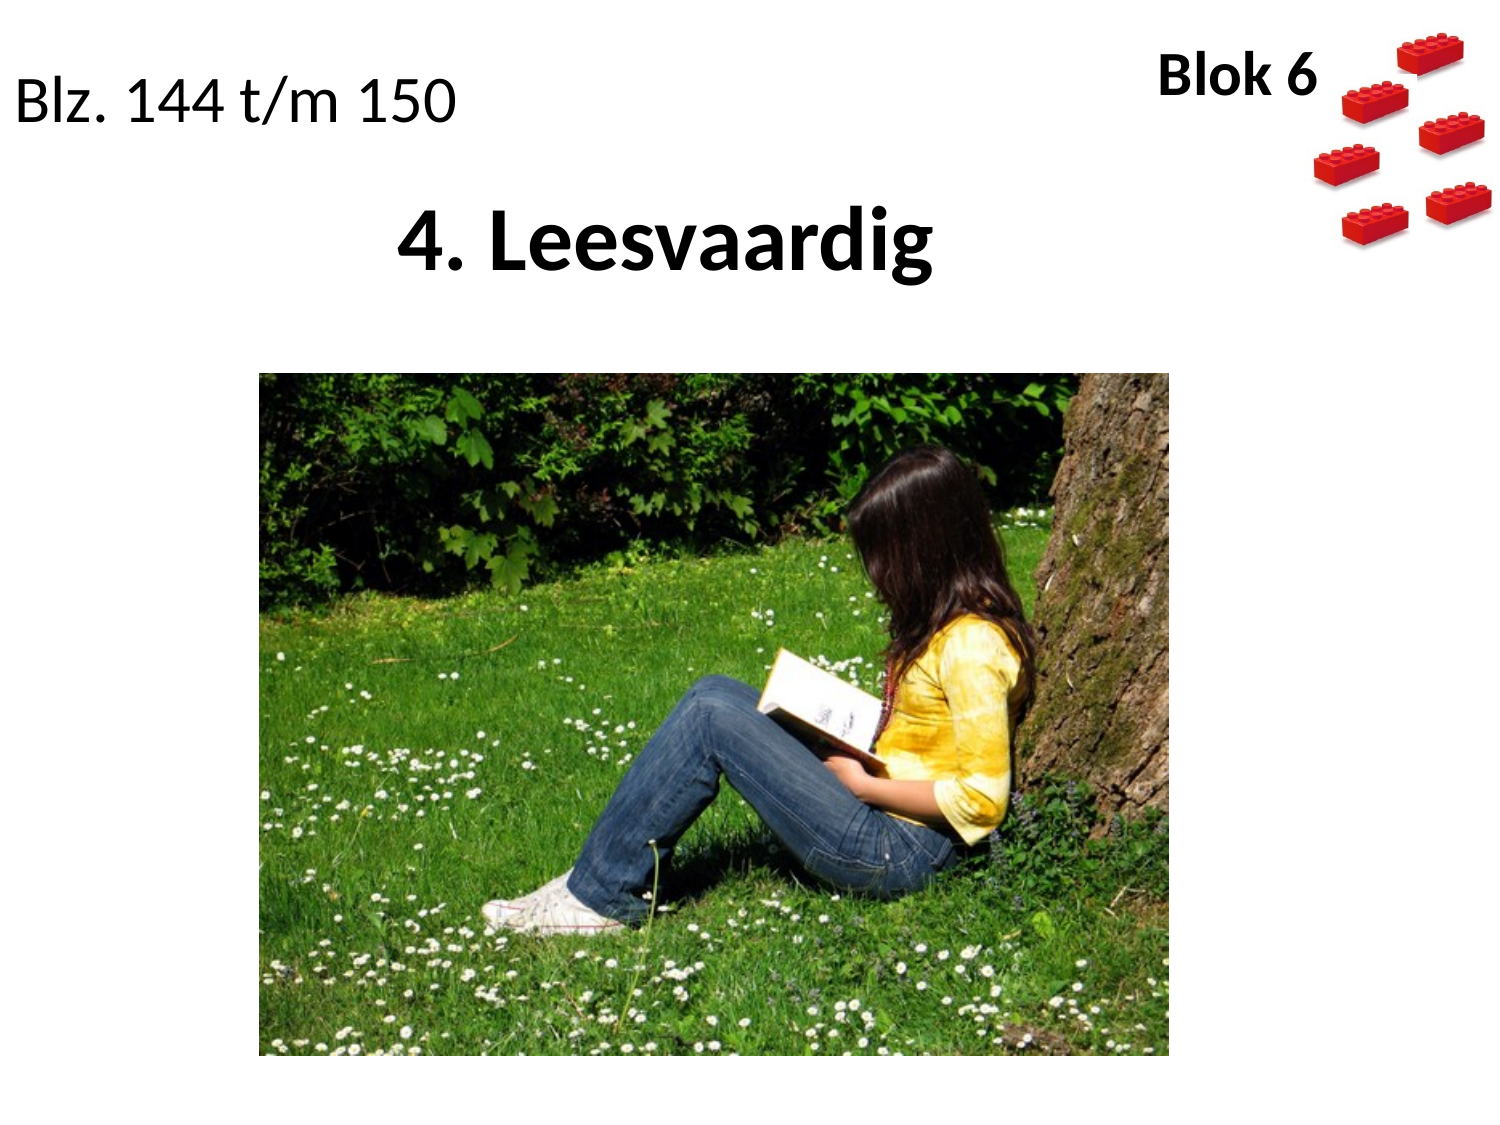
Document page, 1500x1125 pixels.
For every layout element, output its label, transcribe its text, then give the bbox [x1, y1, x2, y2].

text_box Blok 6 [1061, 24, 1416, 116]
subtitle Blz. 144 t/m 150 [0, 48, 597, 139]
picture [1332, 26, 1493, 164]
title 4. Leesvaardig [28, 112, 1304, 354]
picture [259, 373, 1170, 1056]
picture [1303, 137, 1500, 255]
